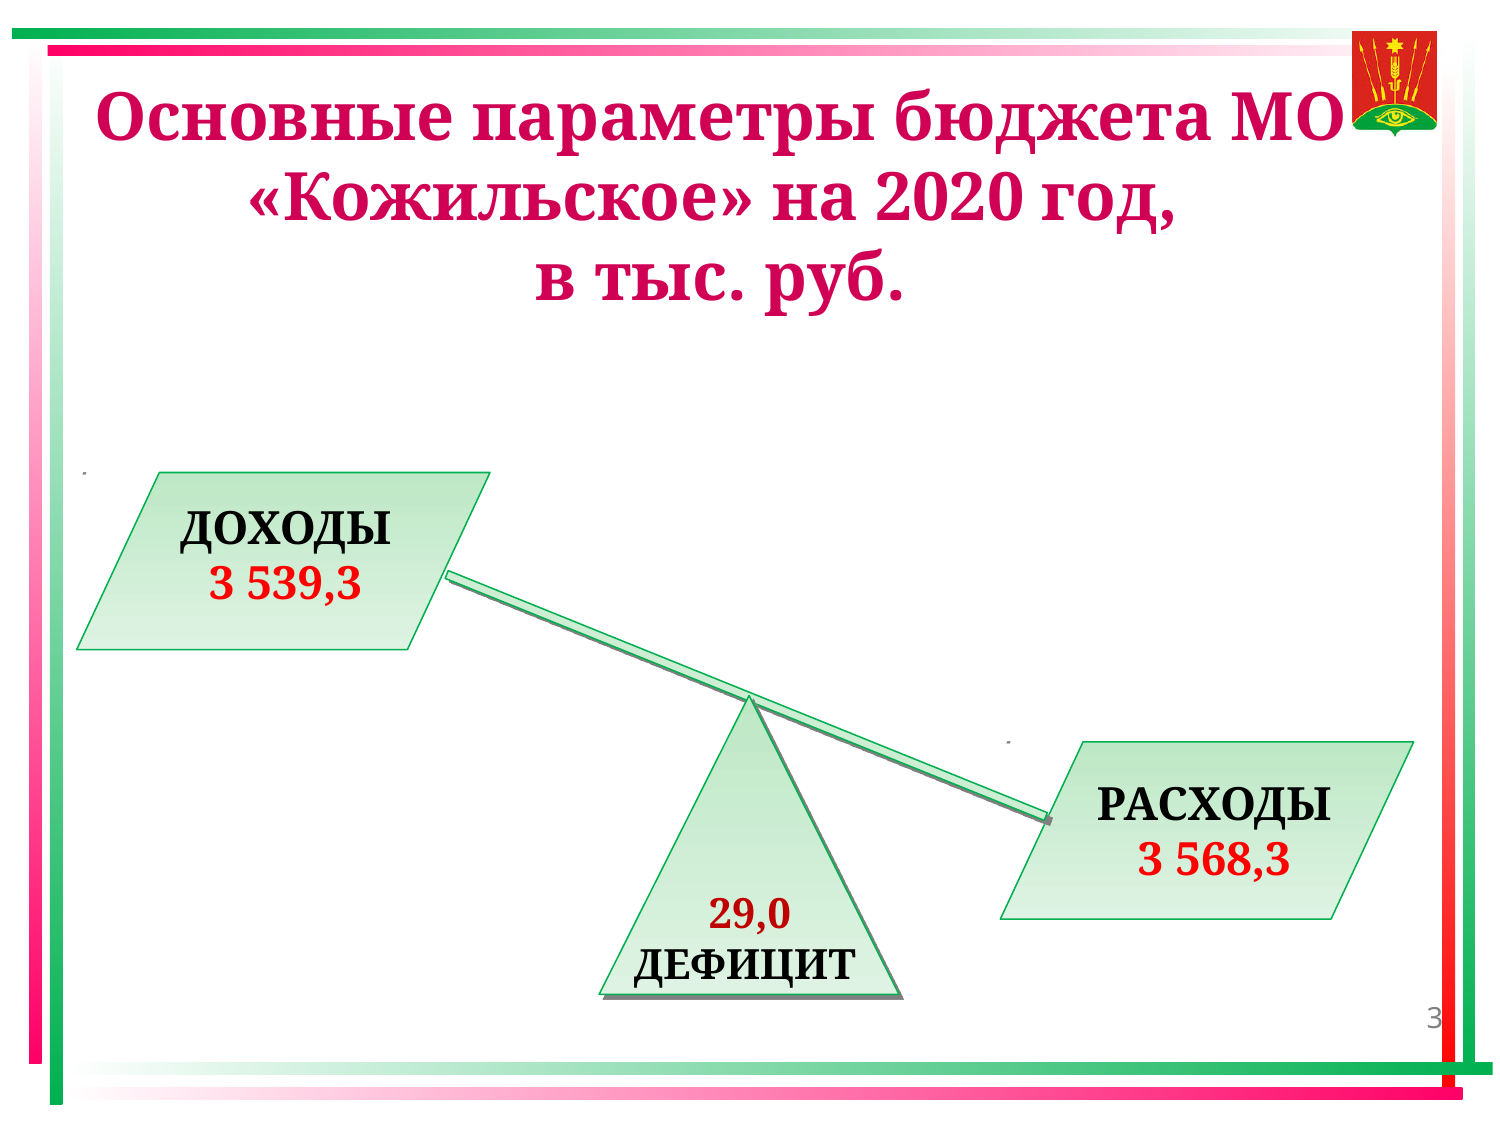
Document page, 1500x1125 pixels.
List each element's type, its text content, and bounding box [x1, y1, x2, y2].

slide_number 3 [1411, 999, 1483, 1048]
text_box РАСХОДЫ 3 568,3 [1066, 766, 1362, 892]
picture [1352, 31, 1437, 138]
text_box [150, 472, 491, 593]
text_box [1071, 741, 1414, 853]
text_box [1000, 778, 1344, 920]
text_box [76, 518, 423, 650]
text_box [657, 695, 842, 879]
text_box 29,0 ДЕФИЦИТ [601, 879, 899, 995]
text_box ДОХОДЫ 3 539,3 [138, 491, 434, 617]
text_box [445, 570, 1048, 821]
title Основные параметры бюджета МО «Кожильское» на 2020 год, в тыс. руб. [64, 66, 1378, 204]
